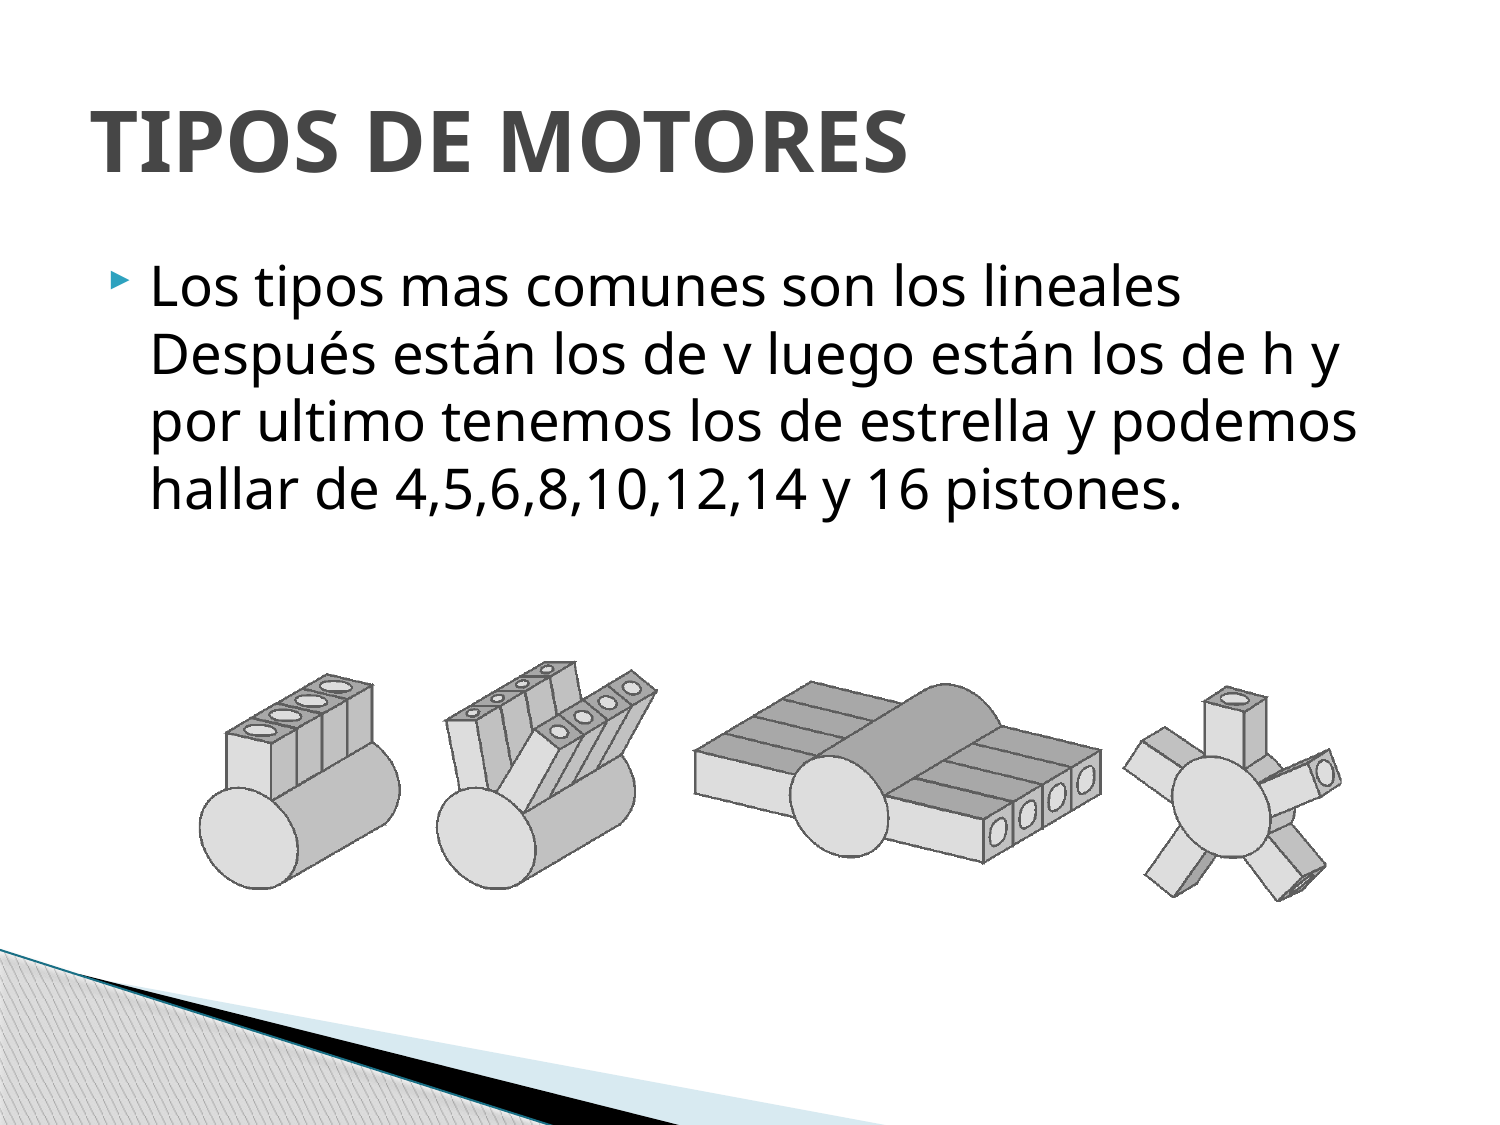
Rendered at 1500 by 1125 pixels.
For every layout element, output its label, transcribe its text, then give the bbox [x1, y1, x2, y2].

list Los tipos mas comunes son los lineales Después están los de v luego están los de h y por ultimo tenemos los de estrella y podemos hallar de 4,5,6,8,10,12,14 y 16 pistones. [75, 243, 1425, 680]
picture [198, 644, 1342, 903]
title TIPOS DE MOTORES [75, 45, 1425, 233]
